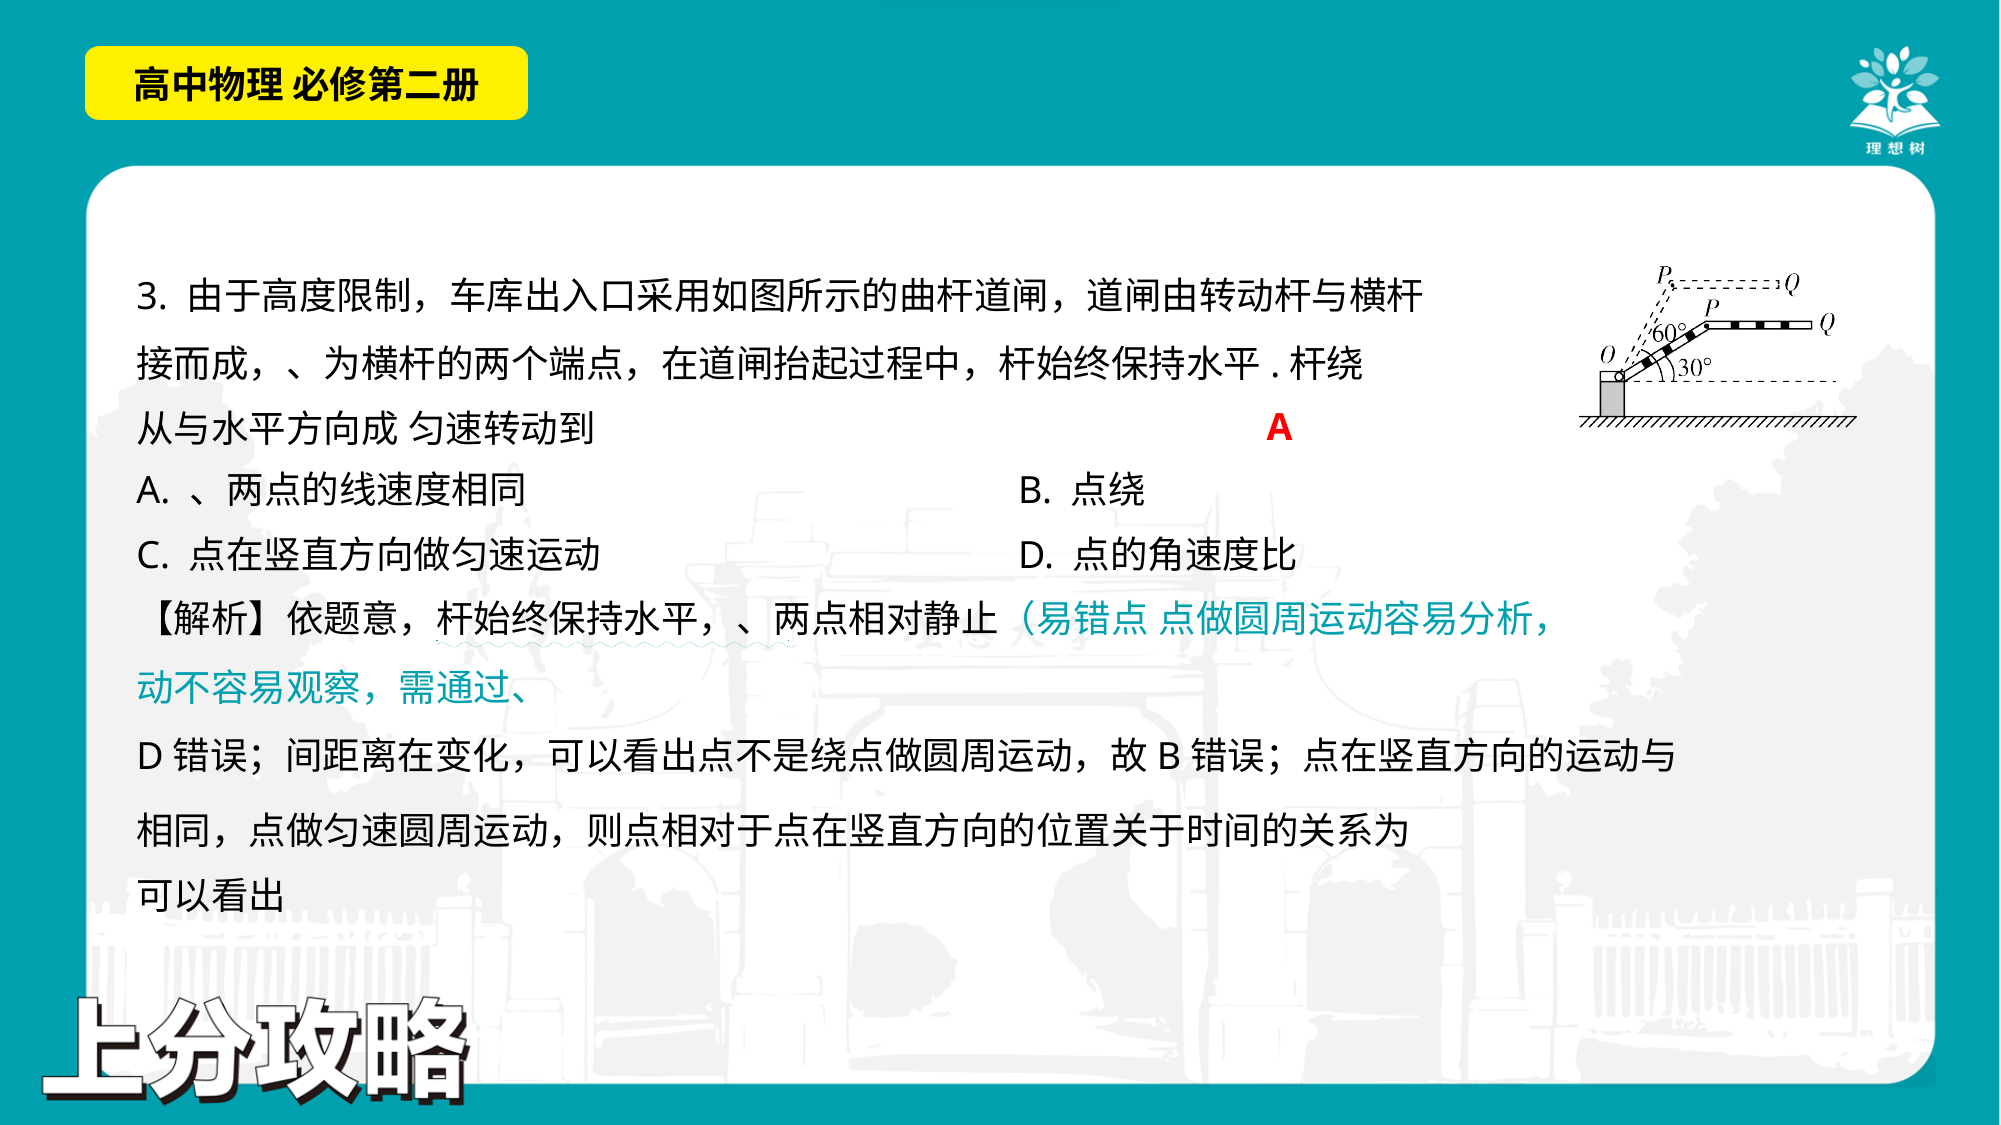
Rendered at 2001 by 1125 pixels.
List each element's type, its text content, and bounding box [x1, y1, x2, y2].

text_box . . [435, 570, 1100, 641]
text_box A [1252, 383, 1307, 442]
picture [0, 0, 2000, 1125]
